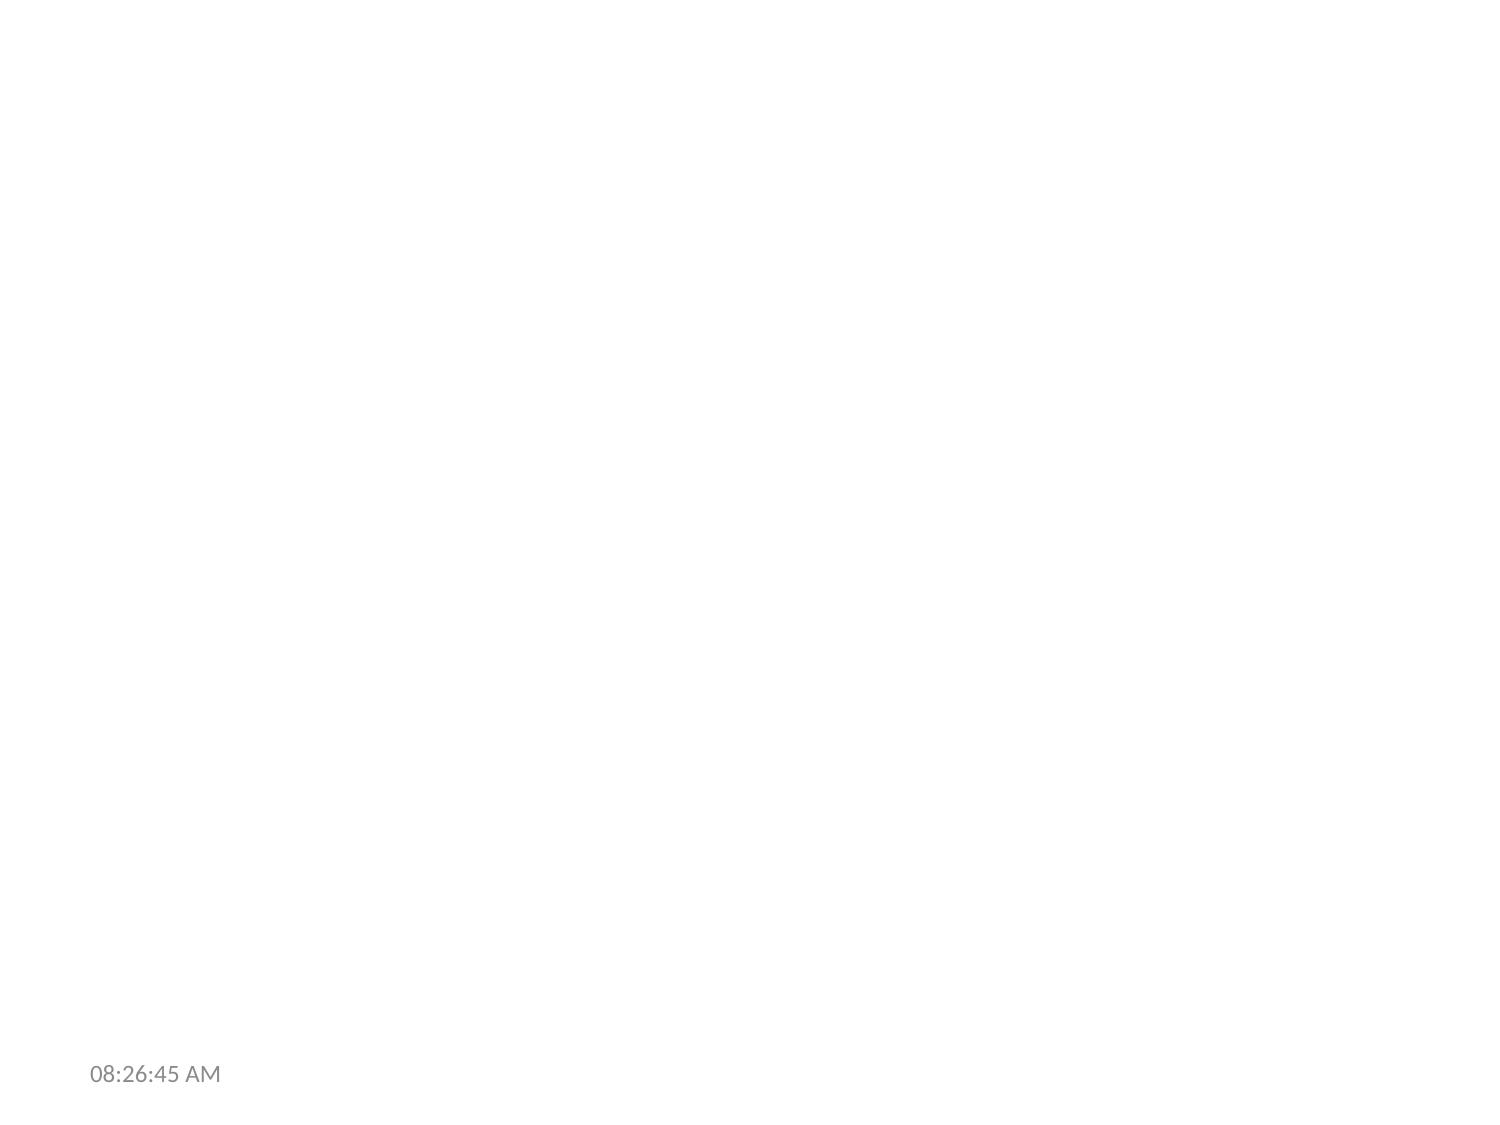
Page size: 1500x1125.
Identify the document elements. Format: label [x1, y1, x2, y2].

slide_number [75, 1042, 425, 1103]
